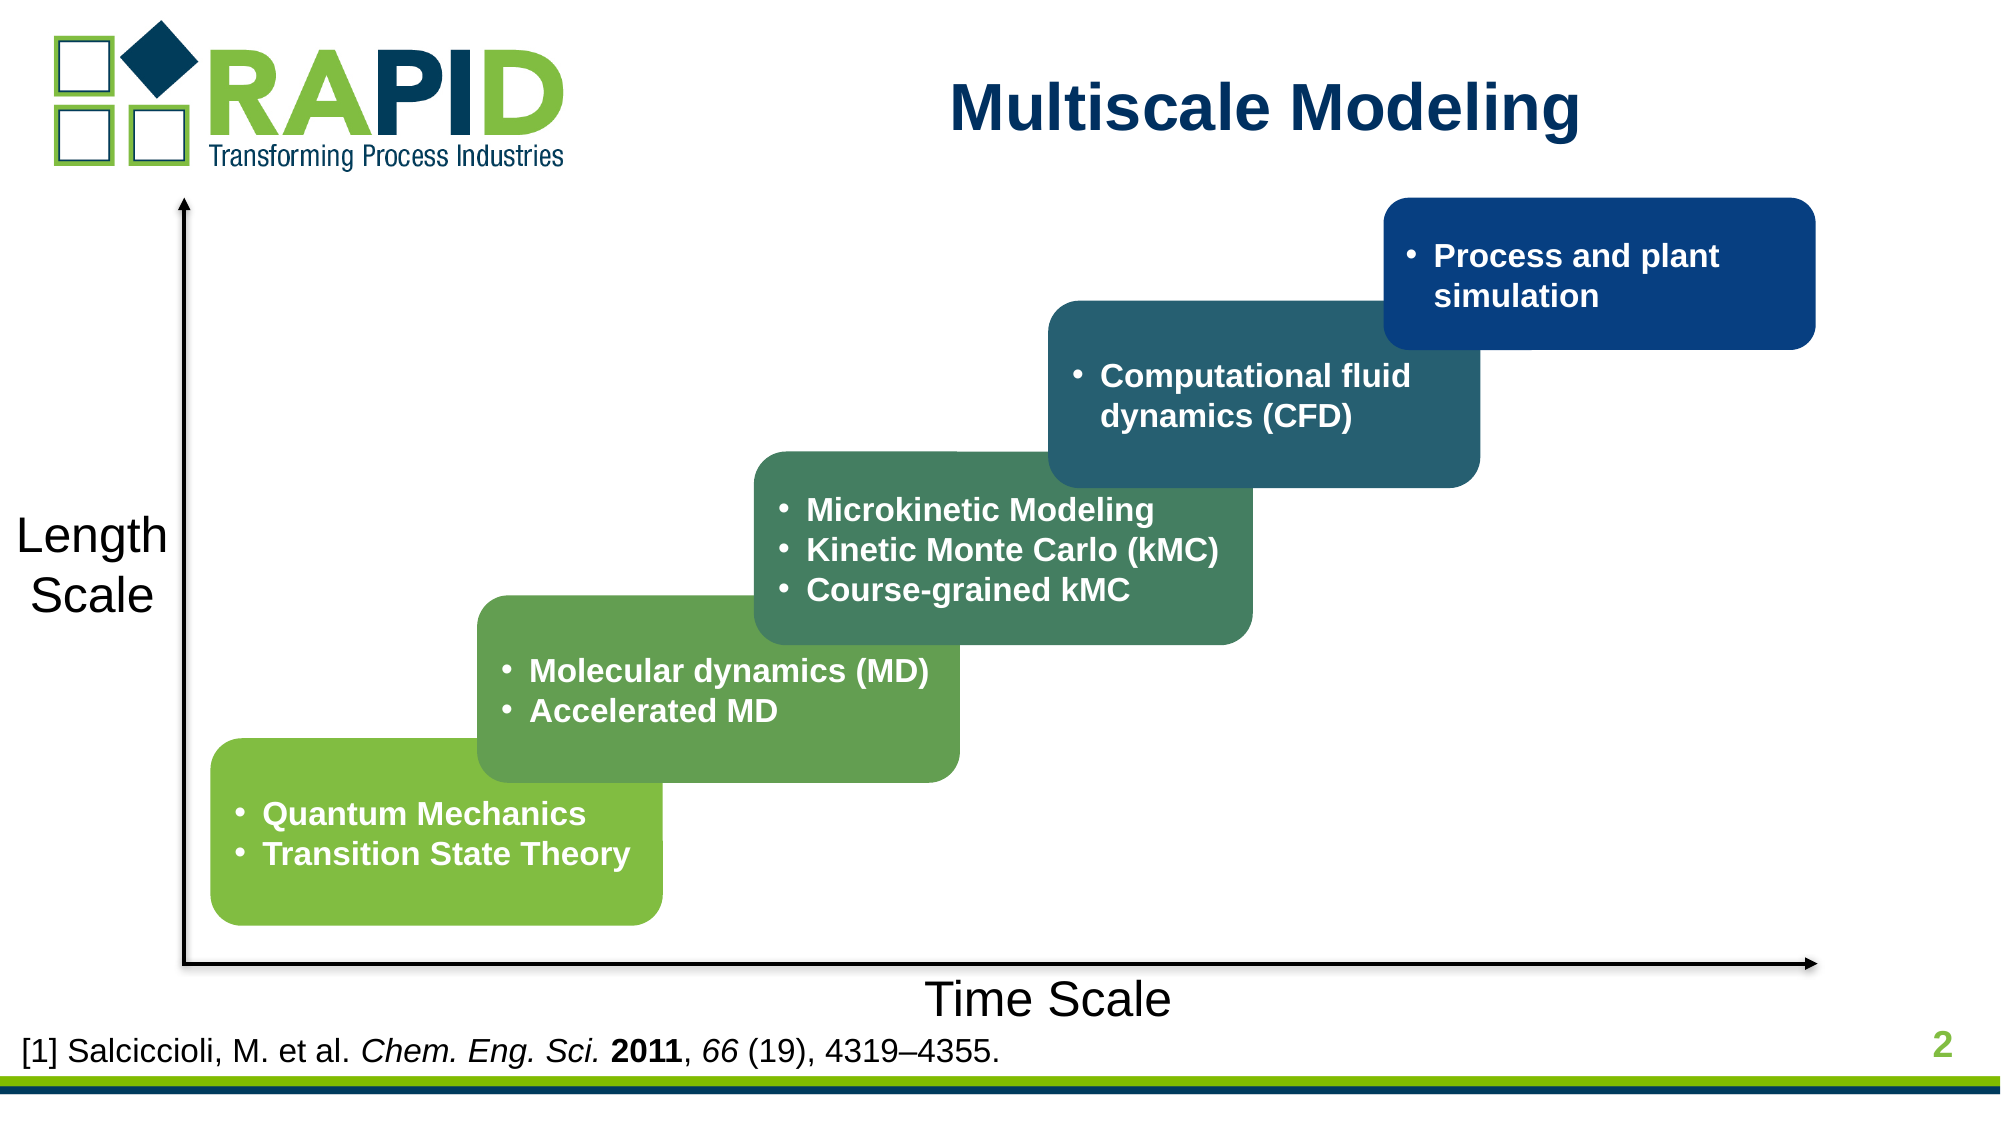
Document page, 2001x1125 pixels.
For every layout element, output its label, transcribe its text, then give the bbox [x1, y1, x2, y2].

text_box [1] Salciccioli, M. et al. Chem. Eng. Sci. 2011, 66 (19), 4319–4355. [6, 1022, 1857, 1077]
title Multiscale Modeling [632, 10, 1900, 198]
picture [0, 0, 2001, 1125]
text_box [0, 197, 1818, 1036]
